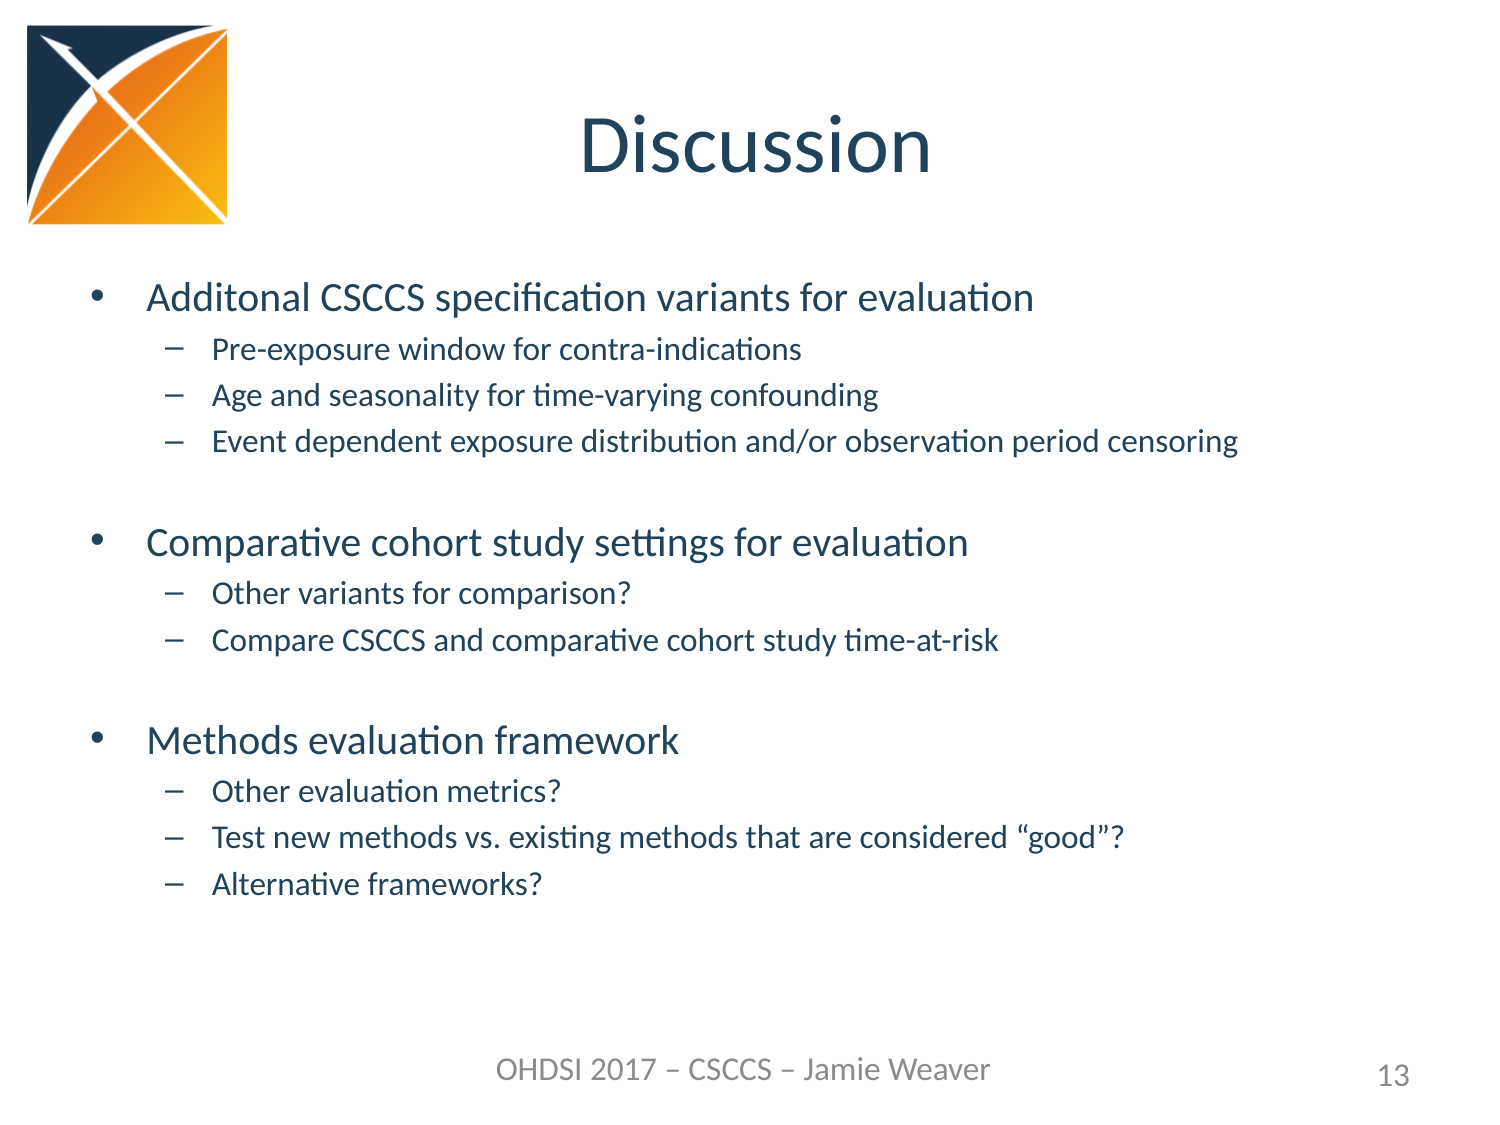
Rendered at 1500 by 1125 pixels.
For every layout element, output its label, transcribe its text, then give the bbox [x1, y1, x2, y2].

title Discussion [237, 45, 1275, 233]
footer OHDSI 2017 – CSCCS – Jamie Weaver [474, 1037, 1013, 1098]
text_box Additonal CSCCS specification variants for evaluation Pre-exposure window for contra-indications Age and seasonality for time-varying confounding Event dependent exposure distribution and/or observation period censoring Comparative cohort study settings for evaluation Other variants for comparison? Compare CSCCS and comparative cohort study time-at-risk Methods evaluation framework Other evaluation metrics? Test new methods vs. existing methods that are considered “good”? Alternative frameworks? [74, 262, 1363, 925]
slide_number 13 [1074, 1042, 1425, 1103]
picture [26, 24, 227, 225]
